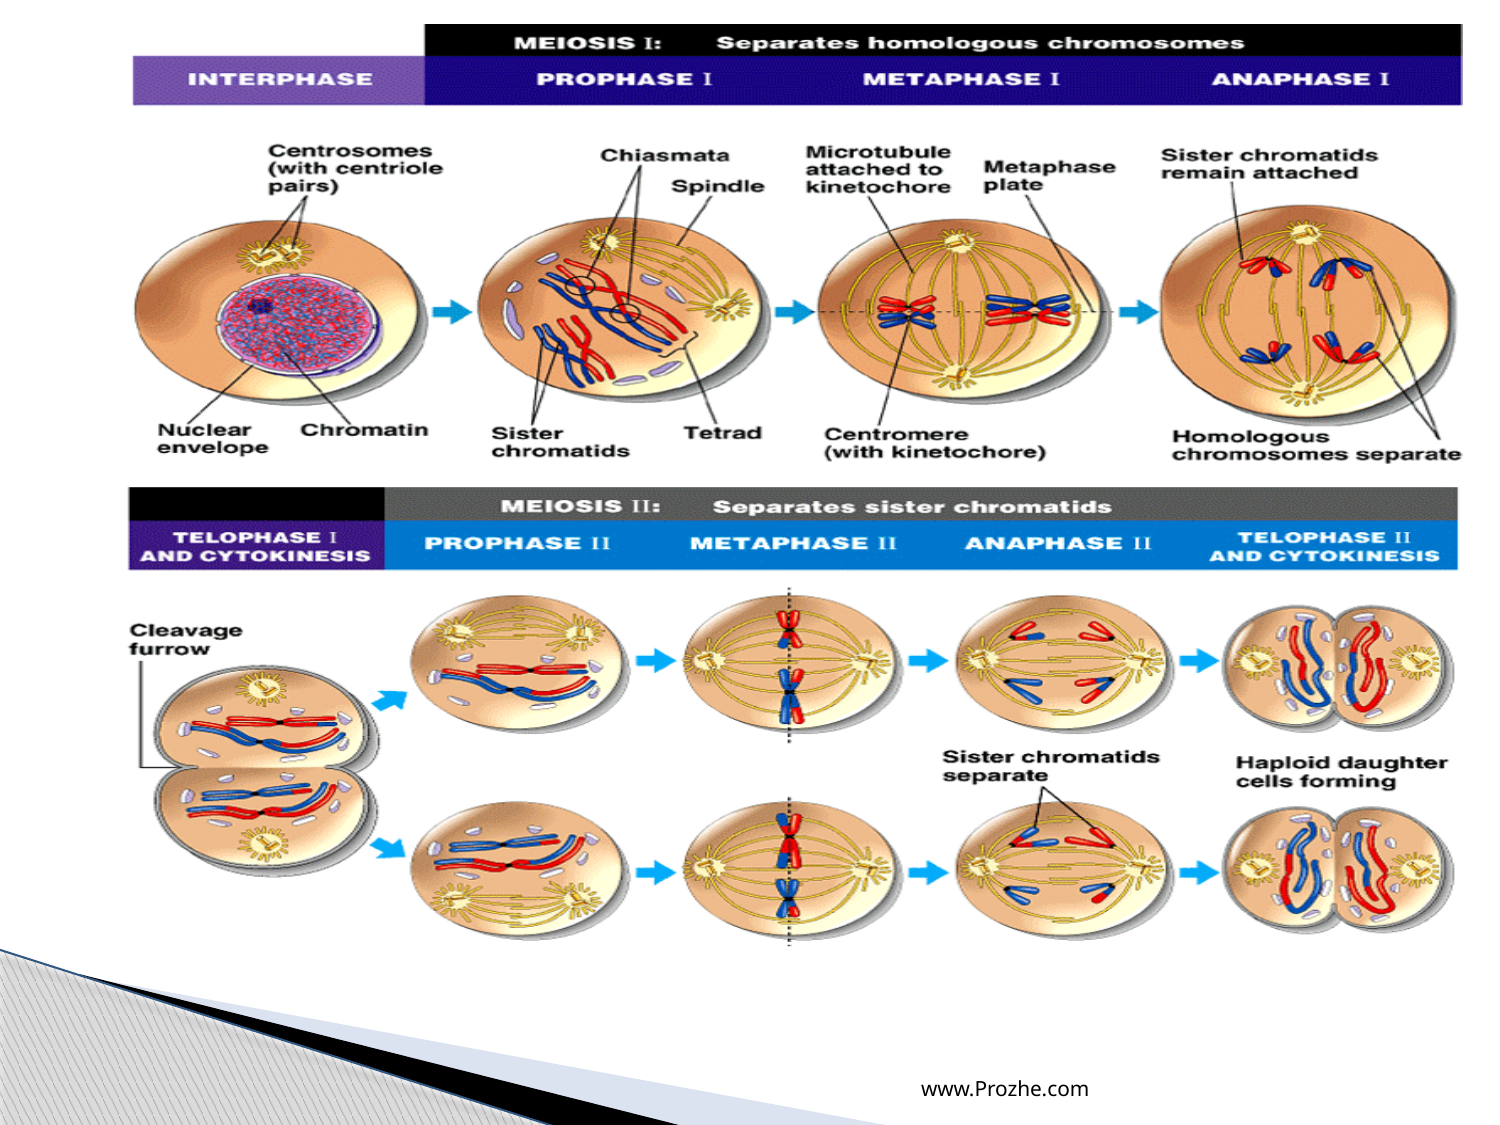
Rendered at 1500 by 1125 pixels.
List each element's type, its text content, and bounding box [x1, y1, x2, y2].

footer www.Prozhe.com [718, 1051, 1105, 1112]
picture [124, 24, 1463, 976]
